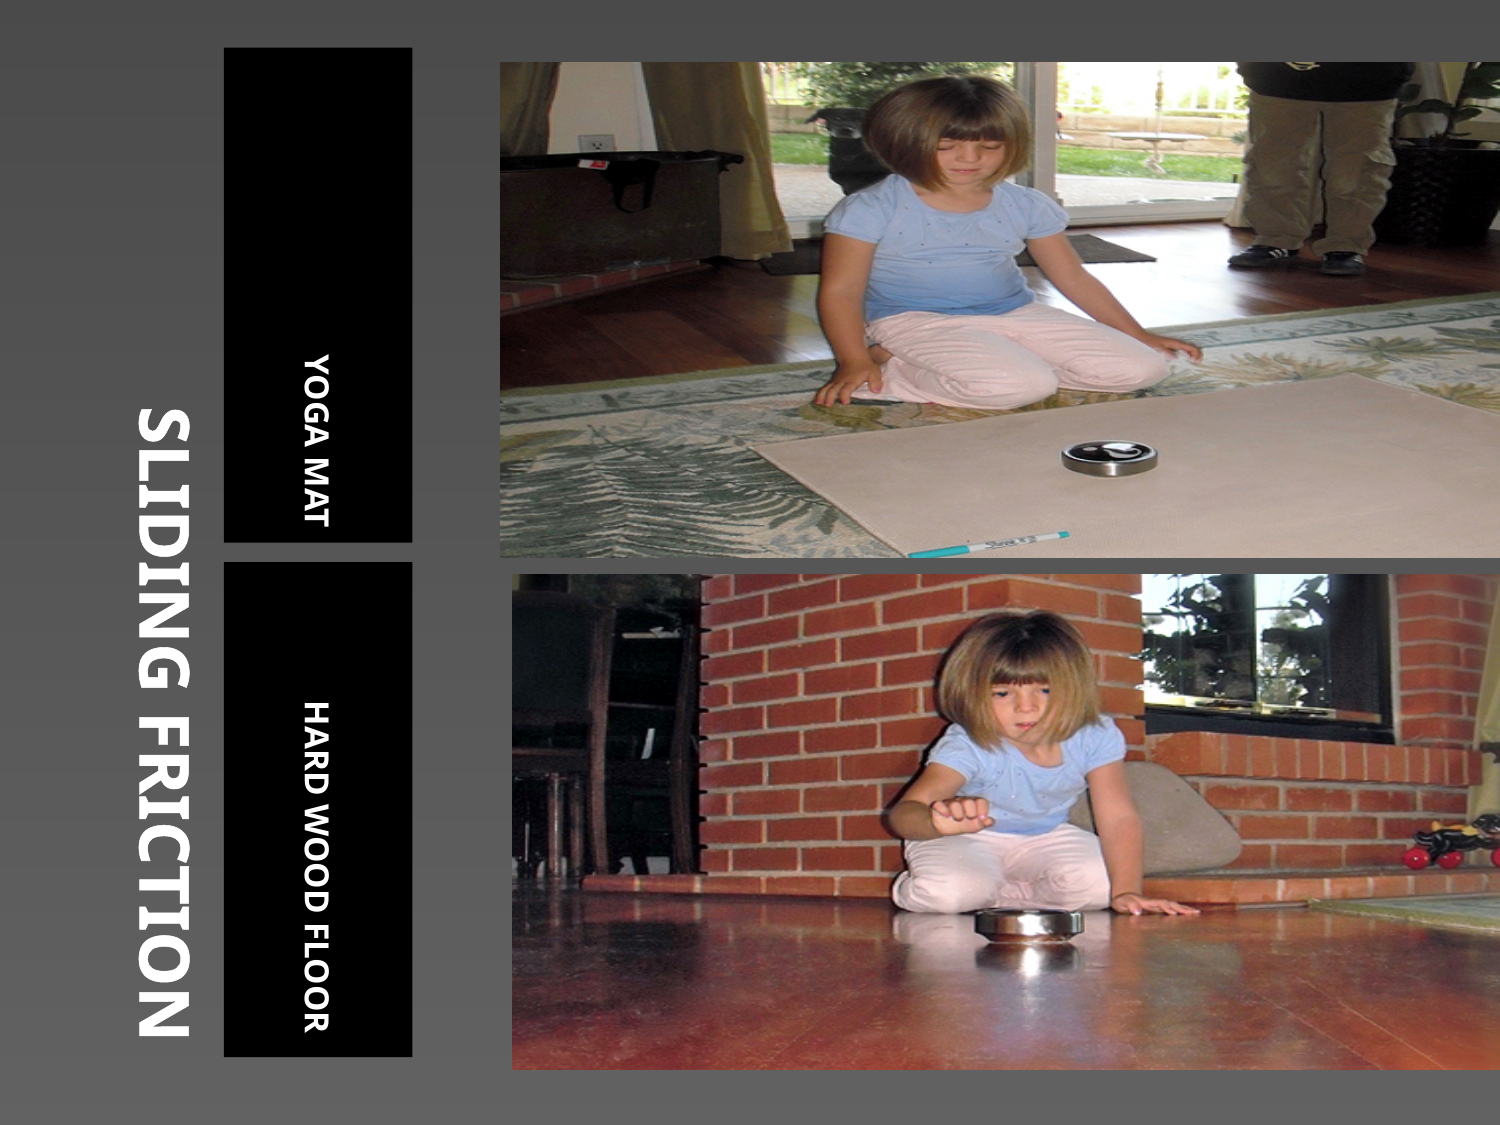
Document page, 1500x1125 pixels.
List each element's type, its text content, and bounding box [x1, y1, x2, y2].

list HARD WOOD FLOOR [223, 561, 413, 1058]
title SLIDING FRICTION [40, 47, 216, 1058]
list YOGA MAT [223, 47, 413, 544]
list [512, 574, 1500, 1071]
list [499, 62, 1500, 558]
